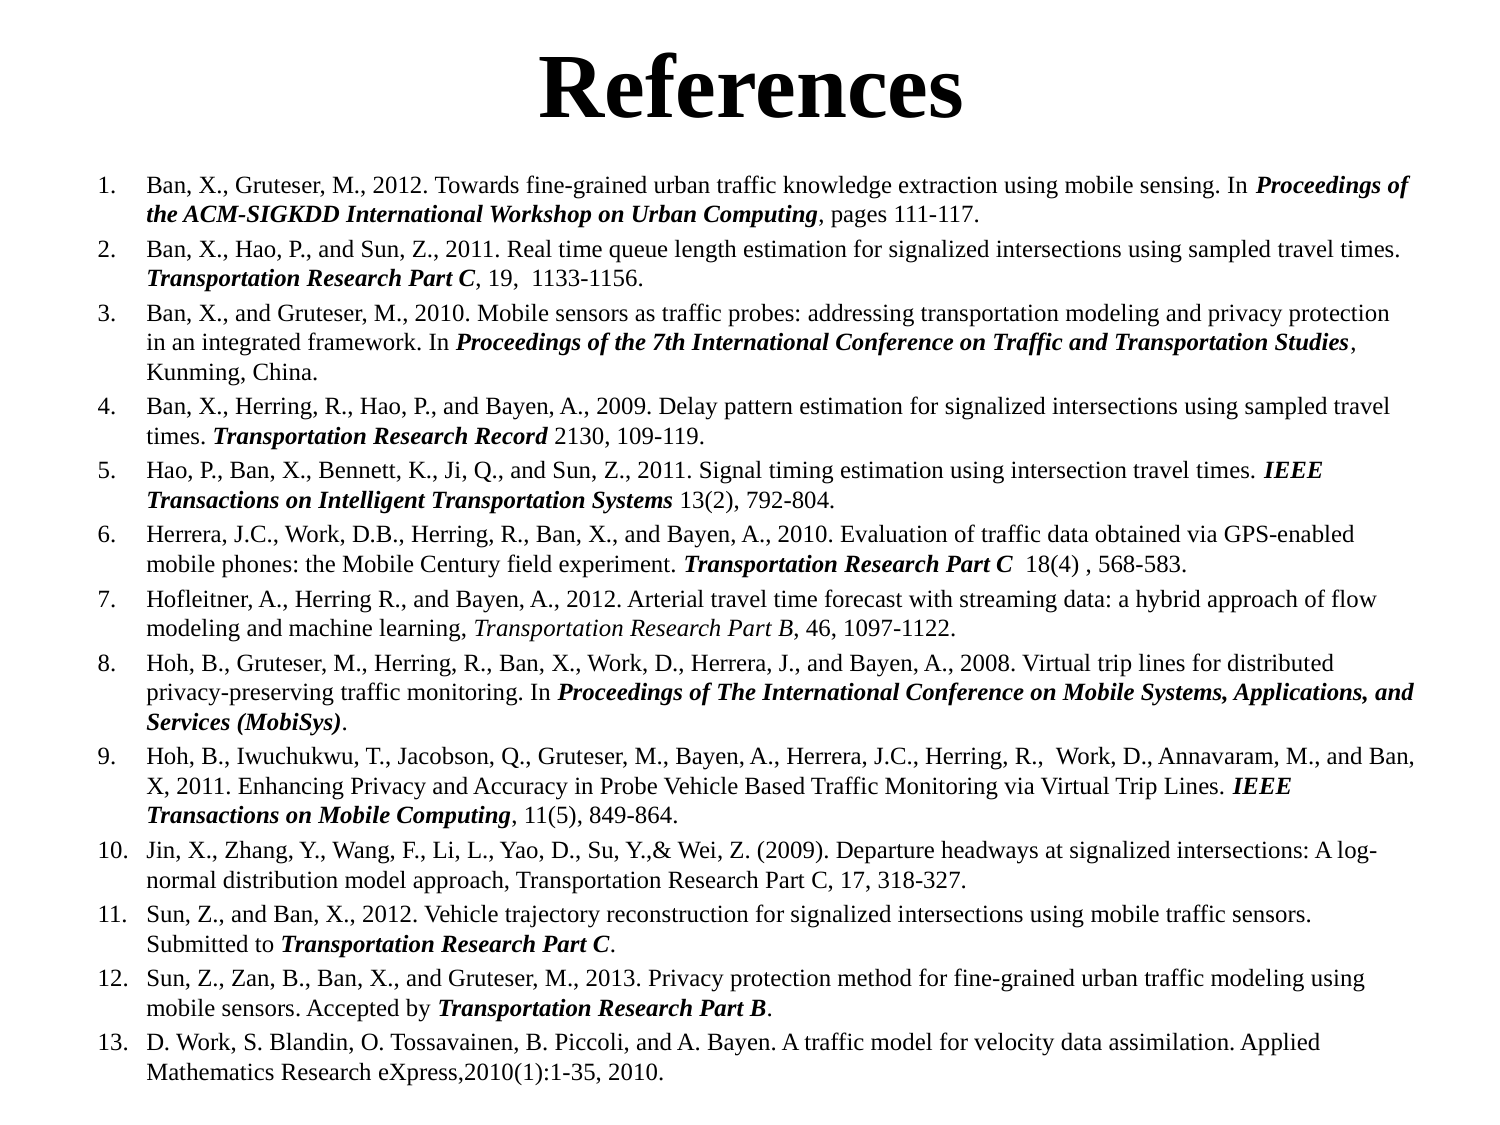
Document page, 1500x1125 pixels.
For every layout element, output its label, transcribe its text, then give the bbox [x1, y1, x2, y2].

title References [76, 0, 1427, 161]
list Ban, X., Gruteser, M., 2012. Towards fine-grained urban traffic knowledge extraction using mobile sensing. In Proceedings of the ACM-SIGKDD International Workshop on Urban Computing, pages 111-117. Ban, X., Hao, P., and Sun, Z., 2011. Real time queue length estimation for signalized intersections using sampled travel times. Transportation Research Part C, 19, 1133-1156. Ban, X., and Gruteser, M., 2010. Mobile sensors as traffic probes: addressing transportation modeling and privacy protection in an integrated framework. In Proceedings of the 7th International Conference on Traffic and Transportation Studies, Kunming, China. Ban, X., Herring, R., Hao, P., and Bayen, A., 2009. Delay pattern estimation for signalized intersections using sampled travel times. Transportation Research Record 2130, 109-119. Hao, P., Ban, X., Bennett, K., Ji, Q., and Sun, Z., 2011. Signal timing estimation using intersection travel times. IEEE Transactions on Intelligent Transportation Systems 13(2), 792-804. Herrera, J.C., Work, D.B., Herring, R., Ban, X., and Bayen, A., 2010. Evaluation of traffic data obtained via GPS-enabled mobile phones: the Mobile Century field experiment. Transportation Research Part C 18(4) , 568-583. Hofleitner, A., Herring R., and Bayen, A., 2012. Arterial travel time forecast with streaming data: a hybrid approach of flow modeling and machine learning, Transportation Research Part B, 46, 1097-1122. Hoh, B., Gruteser, M., Herring, R., Ban, X., Work, D., Herrera, J., and Bayen, A., 2008. Virtual trip lines for distributed privacy-preserving traffic monitoring. In Proceedings of The International Conference on Mobile Systems, Applications, and Services (MobiSys). Hoh, B., Iwuchukwu, T., Jacobson, Q., Gruteser, M., Bayen, A., Herrera, J.C., Herring, R., Work, D., Annavaram, M., and Ban, X, 2011. Enhancing Privacy and Accuracy in Probe Vehicle Based Traffic Monitoring via Virtual Trip Lines. IEEE Transactions on Mobile Computing, 11(5), 849-864. Jin, X., Zhang, Y., Wang, F., Li, L., Yao, D., Su, Y.,& Wei, Z. (2009). Departure headways at signalized intersections: A log-normal distribution model approach, Transportation Research Part C, 17, 318-327. Sun, Z., and Ban, X., 2012. Vehicle trajectory reconstruction for signalized intersections using mobile traffic sensors. Submitted to Transportation Research Part C. Sun, Z., Zan, B., Ban, X., and Gruteser, M., 2013. Privacy protection method for fine-grained urban traffic modeling using mobile sensors. Accepted by Transportation Research Part B. D. Work, S. Blandin, O. Tossavainen, B. Piccoli, and A. Bayen. A traffic model for velocity data assimilation. Applied Mathematics Research eXpress,2010(1):1-35, 2010. [82, 160, 1433, 1100]
